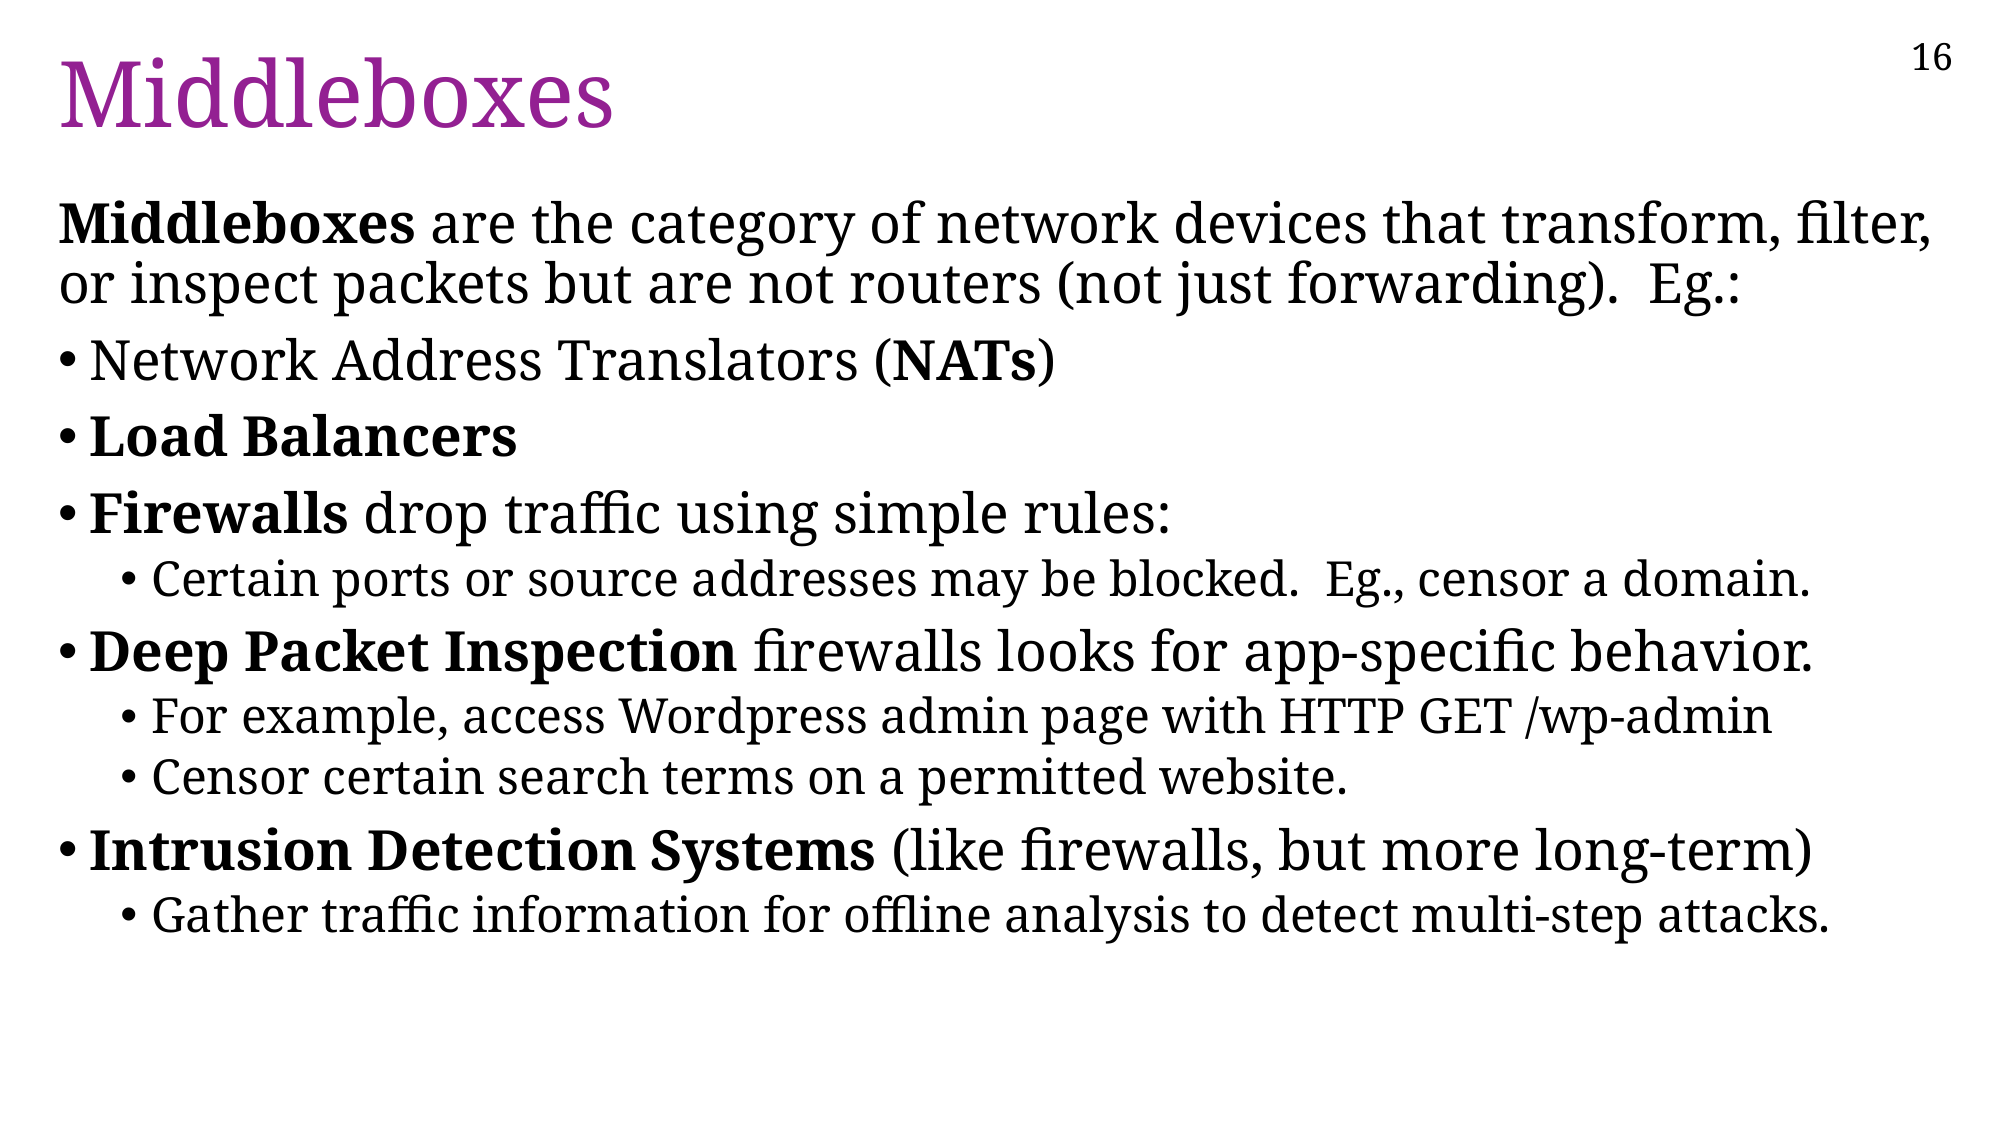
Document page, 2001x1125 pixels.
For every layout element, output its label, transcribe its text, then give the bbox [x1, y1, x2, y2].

list Middleboxes are the category of network devices that transform, filter, or inspect packets but are not routers (not just forwarding). Eg.: Network Address Translators (NATs) Load Balancers Firewalls drop traffic using simple rules: Certain ports or source addresses may be blocked. Eg., censor a domain. Deep Packet Inspection firewalls looks for app-specific behavior. For example, access Wordpress admin page with HTTP GET /wp-admin Censor certain search terms on a permitted website. Intrusion Detection Systems (like firewalls, but more long-term) Gather traffic information for offline analysis to detect multi-step attacks. [43, 188, 1953, 1106]
title Middleboxes [43, 25, 1953, 171]
